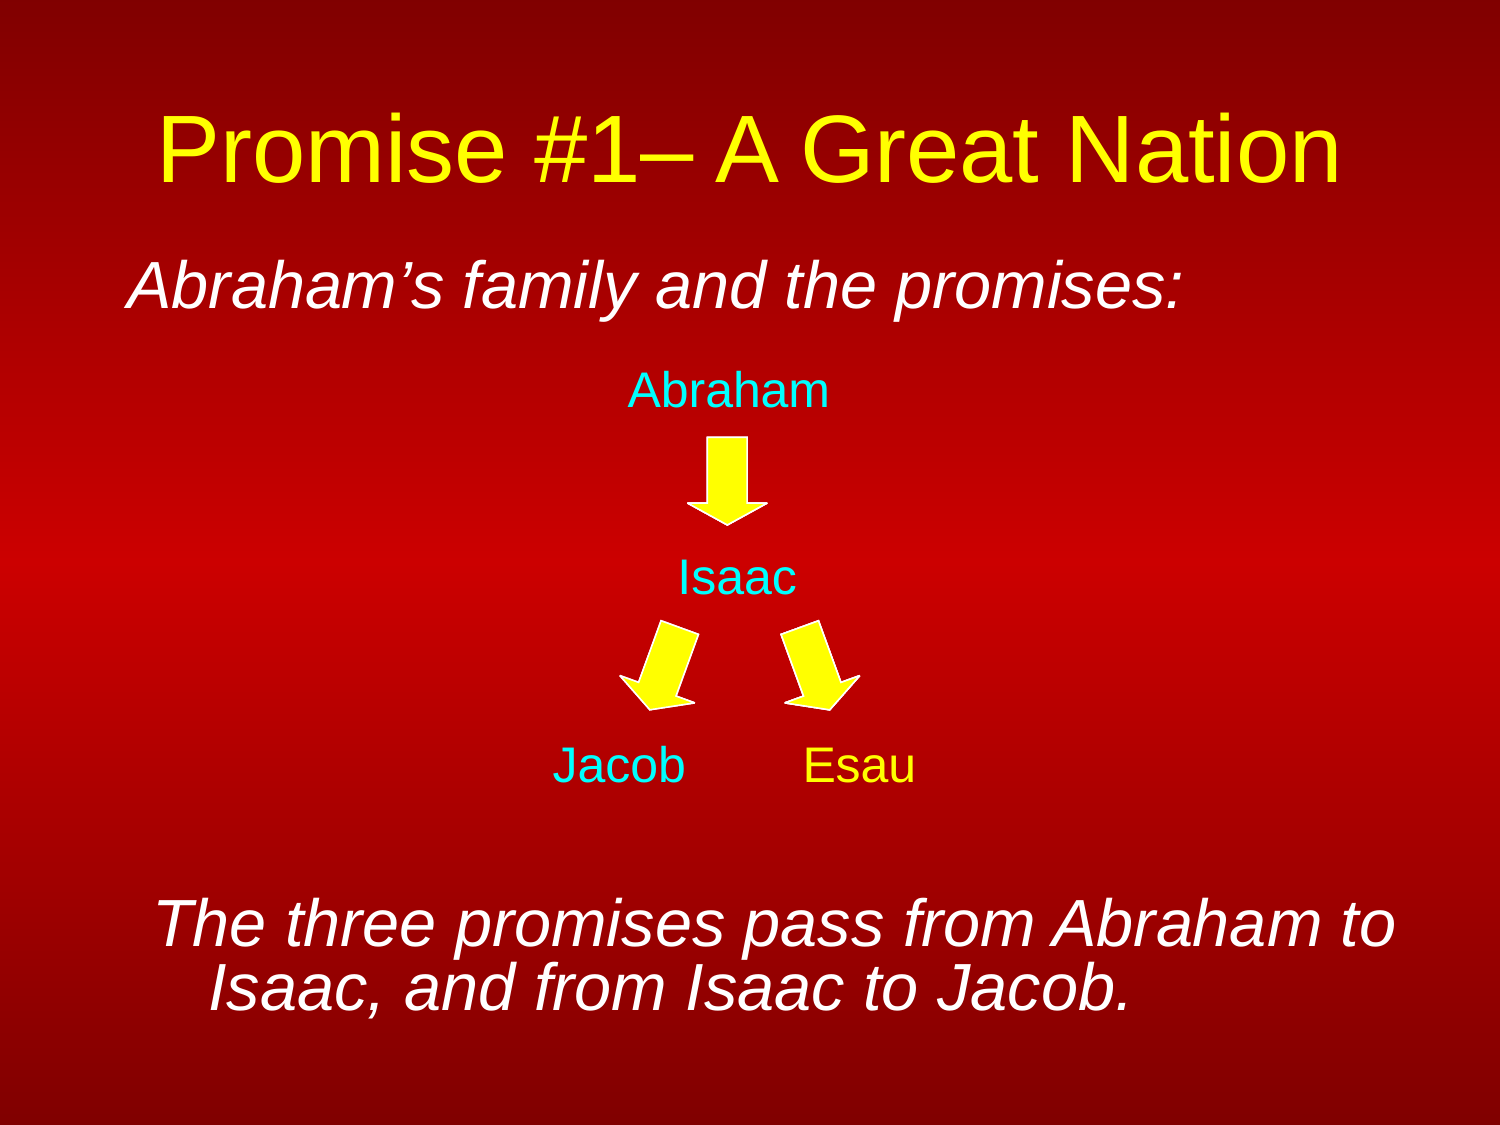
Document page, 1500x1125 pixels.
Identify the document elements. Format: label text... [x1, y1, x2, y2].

text_box The three promises pass from Abraham to Isaac, and from Isaac to Jacob. [137, 887, 1425, 1038]
list Abraham’s family and the promises: [112, 249, 1388, 338]
text_box Isaac [662, 537, 812, 613]
text_box [781, 620, 860, 710]
text_box [619, 620, 699, 710]
title Promise #1– A Great Nation [37, 50, 1463, 238]
text_box Abraham [612, 349, 846, 425]
text_box Esau [787, 724, 932, 800]
text_box [687, 437, 768, 525]
text_box Jacob [537, 724, 701, 800]
